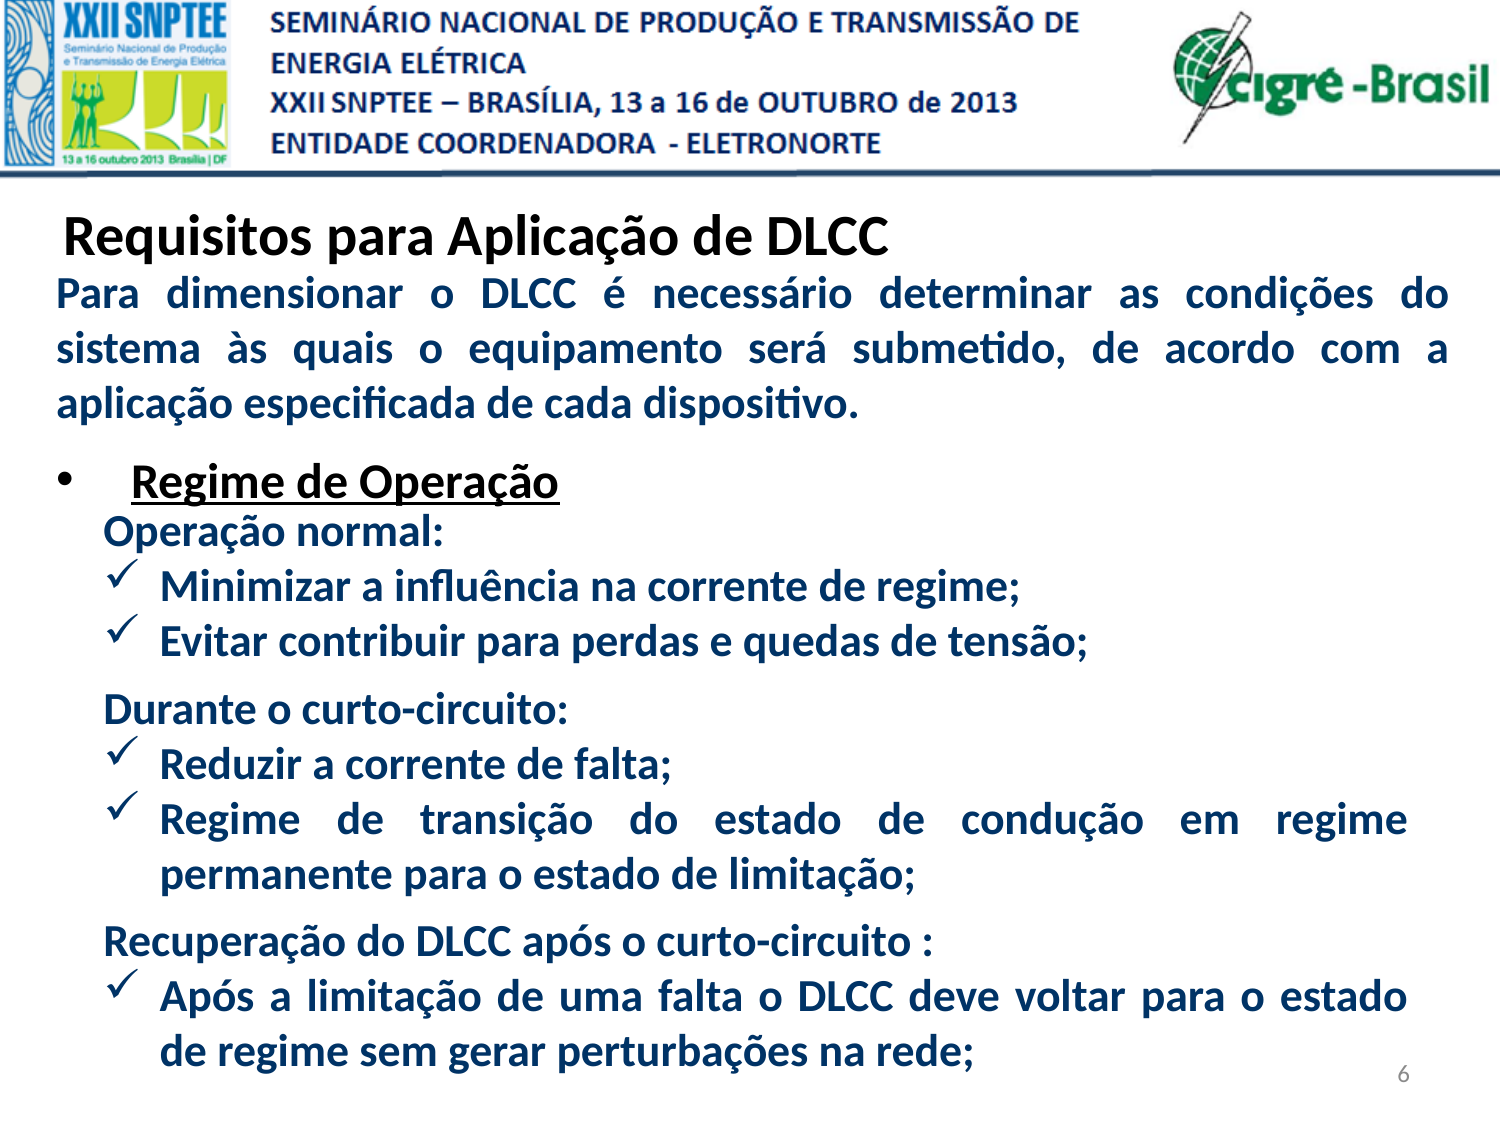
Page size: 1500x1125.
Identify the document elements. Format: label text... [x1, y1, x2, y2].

picture [0, 0, 1500, 182]
text_box Operação normal: Minimizar a influência na corrente de regime; Evitar contribuir para perdas e quedas de tensão; Durante o curto-circuito: Reduzir a corrente de falta; Regime de transição do estado de condução em regime permanente para o estado de limitação; Recuperação do DLCC após o curto-circuito : Após a limitação de uma falta o DLCC deve voltar para o estado de regime sem gerar perturbações na rede; [88, 493, 1424, 1071]
text_box Para dimensionar o DLCC é necessário determinar as condições do sistema às quais o equipamento será submetido, de acordo com a aplicação especificada de cada dispositivo. [41, 255, 1465, 445]
slide_number 6 [1074, 1042, 1425, 1103]
text_box Regime de Operação [41, 411, 1495, 516]
text_box Requisitos para Aplicação de DLCC [48, 154, 1399, 247]
